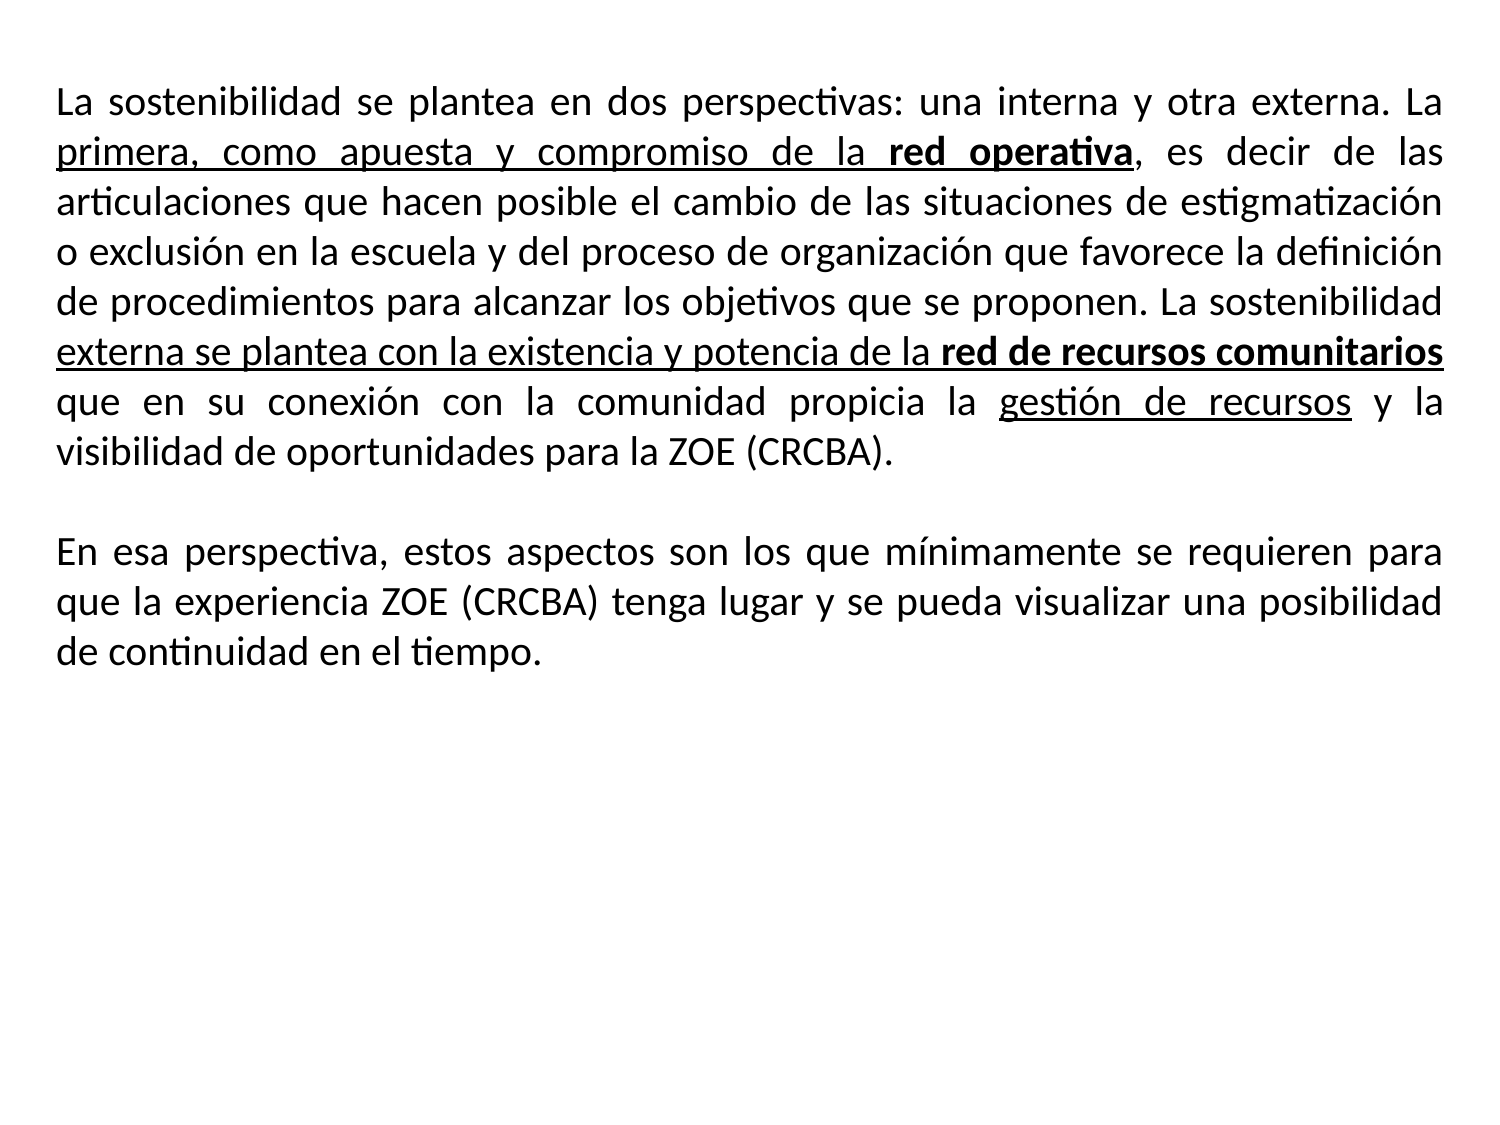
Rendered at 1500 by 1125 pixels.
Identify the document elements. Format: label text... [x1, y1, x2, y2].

text_box La sostenibilidad se plantea en dos perspectivas: una interna y otra externa. La primera, como apuesta y compromiso de la red operativa, es decir de las articulaciones que hacen posible el cambio de las situaciones de estigmatización o exclusión en la escuela y del proceso de organización que favorece la definición de procedimientos para alcanzar los objetivos que se proponen. La sostenibilidad externa se plantea con la existencia y potencia de la red de recursos comunitarios que en su conexión con la comunidad propicia la gestión de recursos y la visibilidad de oportunidades para la ZOE (CRCBA). En esa perspectiva, estos aspectos son los que mínimamente se requieren para que la experiencia ZOE (CRCBA) tenga lugar y se pueda visualizar una posibilidad de continuidad en el tiempo. [41, 66, 1459, 772]
